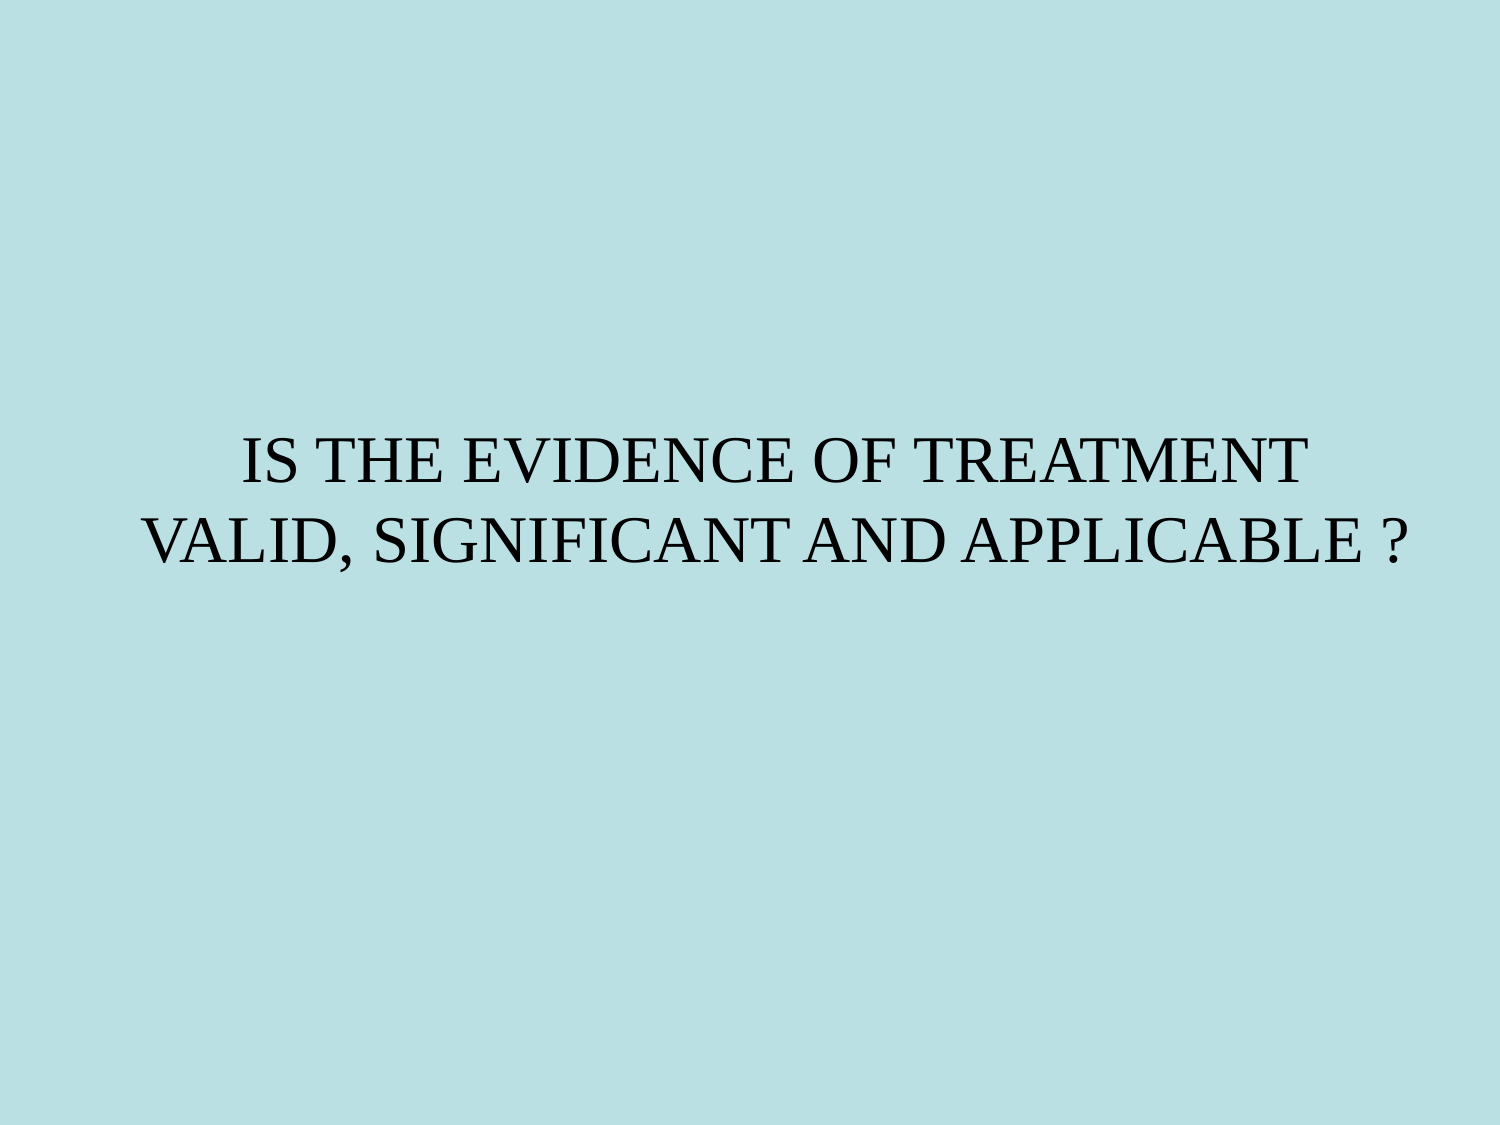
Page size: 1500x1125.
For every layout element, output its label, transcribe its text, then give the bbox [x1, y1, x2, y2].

text_box IS THE EVIDENCE OF TREATMENT VALID, SIGNIFICANT AND APPLICABLE ? [125, 408, 1427, 657]
